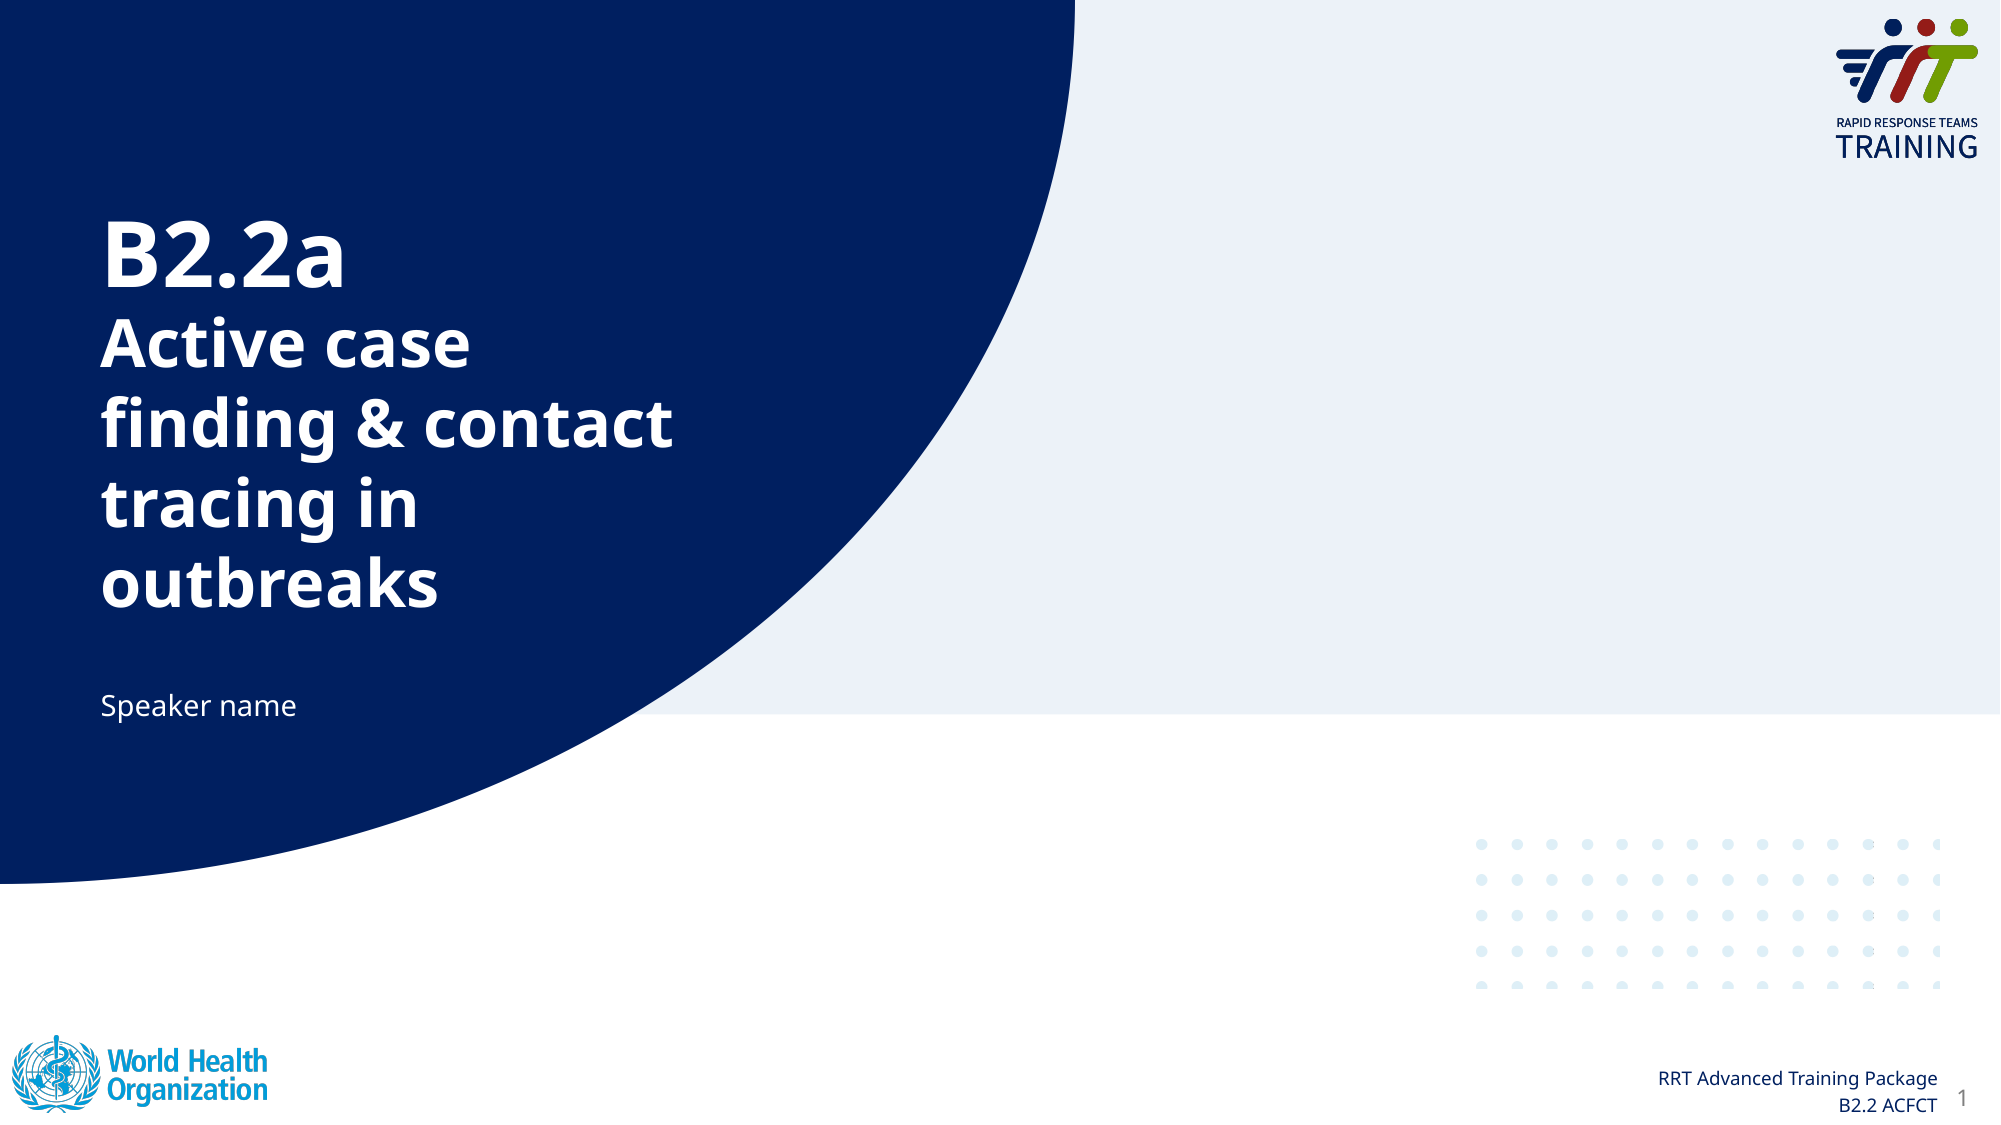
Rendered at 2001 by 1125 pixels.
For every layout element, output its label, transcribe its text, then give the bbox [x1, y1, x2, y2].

text_box B2.2a [93, 187, 1087, 313]
picture [58, 1050, 64, 1058]
text_box Active case finding & contact tracing in outbreaks [93, 293, 727, 673]
picture [1476, 839, 1940, 989]
text_box Speaker name [93, 680, 476, 730]
picture [12, 1035, 267, 1113]
picture [1835, 19, 1978, 167]
picture [0, 0, 1075, 884]
picture [12, 1083, 48, 1113]
